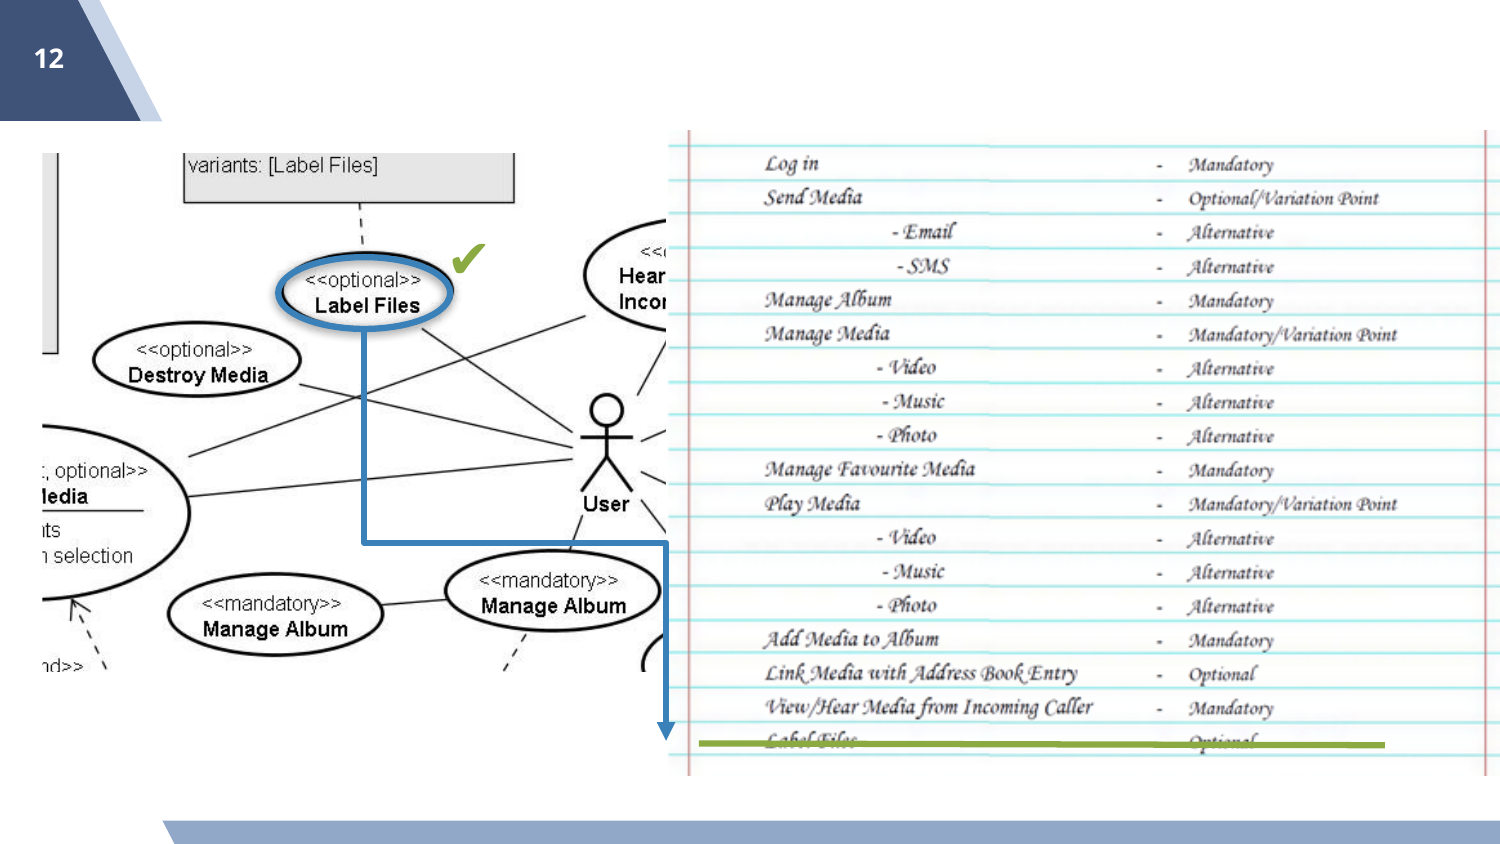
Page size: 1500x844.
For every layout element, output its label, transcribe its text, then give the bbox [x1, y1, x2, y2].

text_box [308, 383, 722, 687]
picture [42, 129, 1500, 776]
slide_number ‹#› [0, 0, 98, 121]
